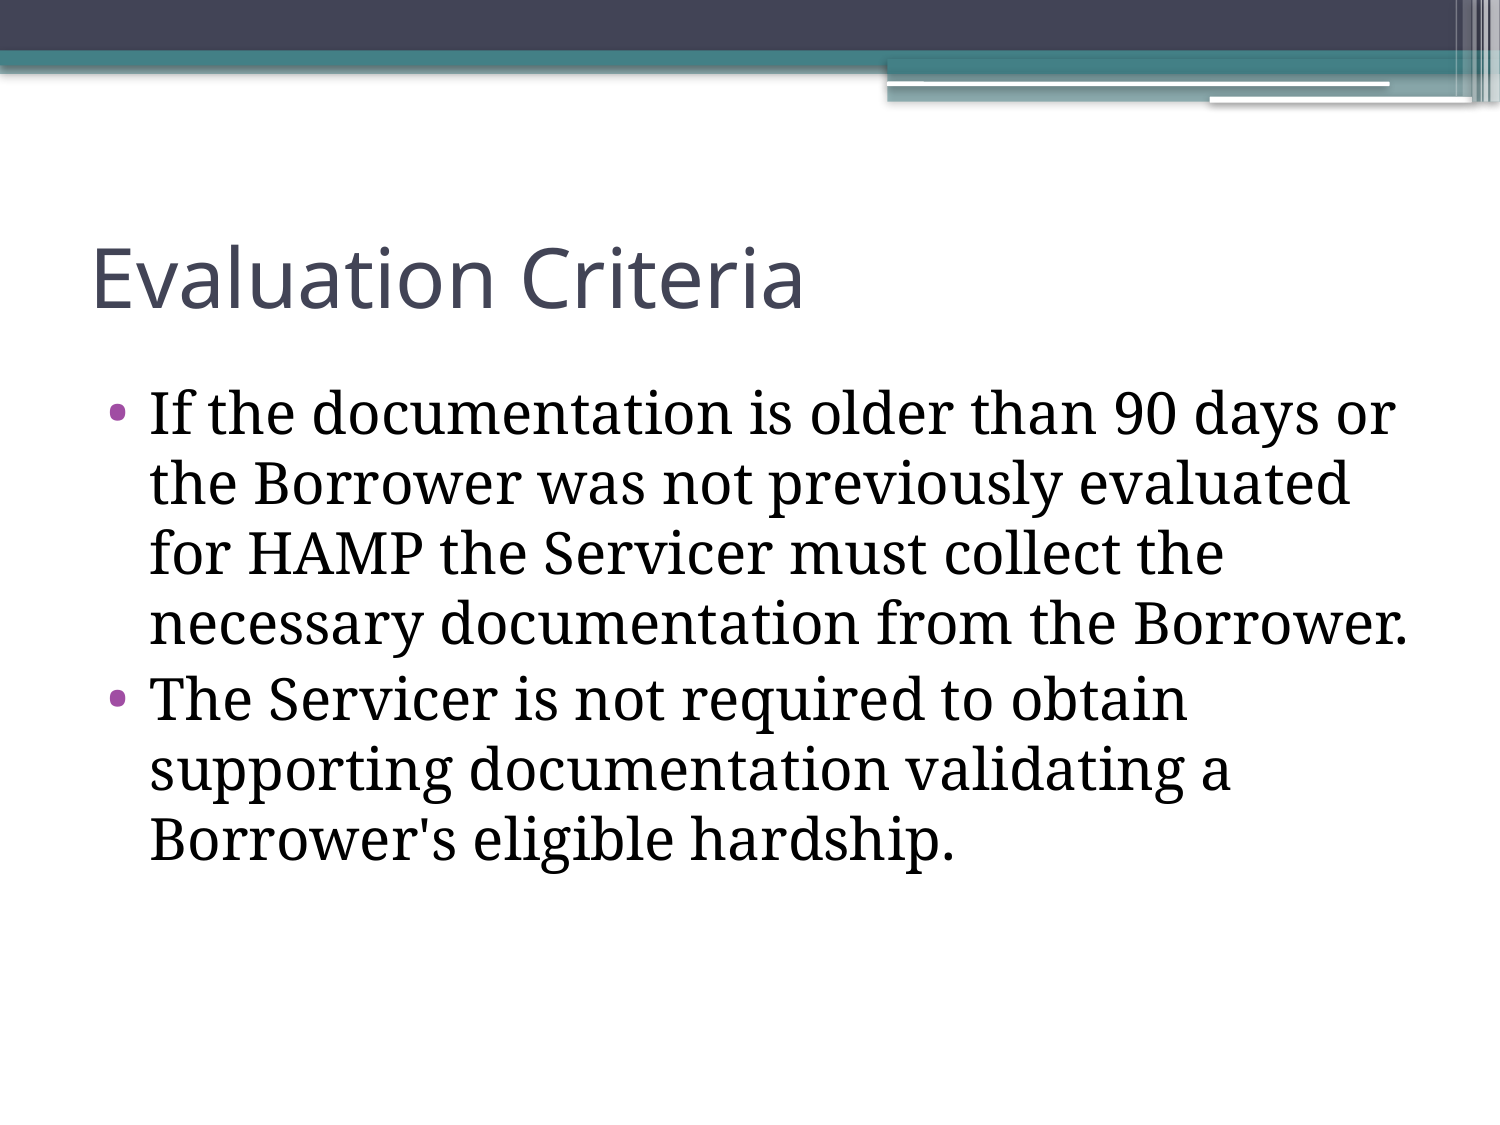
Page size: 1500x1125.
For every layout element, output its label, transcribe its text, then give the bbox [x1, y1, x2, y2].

list If the documentation is older than 90 days or the Borrower was not previously evaluated for HAMP the Servicer must collect the necessary documentation from the Borrower. The Servicer is not required to obtain supporting documentation validating a Borrower's eligible hardship. [75, 368, 1425, 1079]
title Evaluation Criteria [75, 187, 1425, 363]
